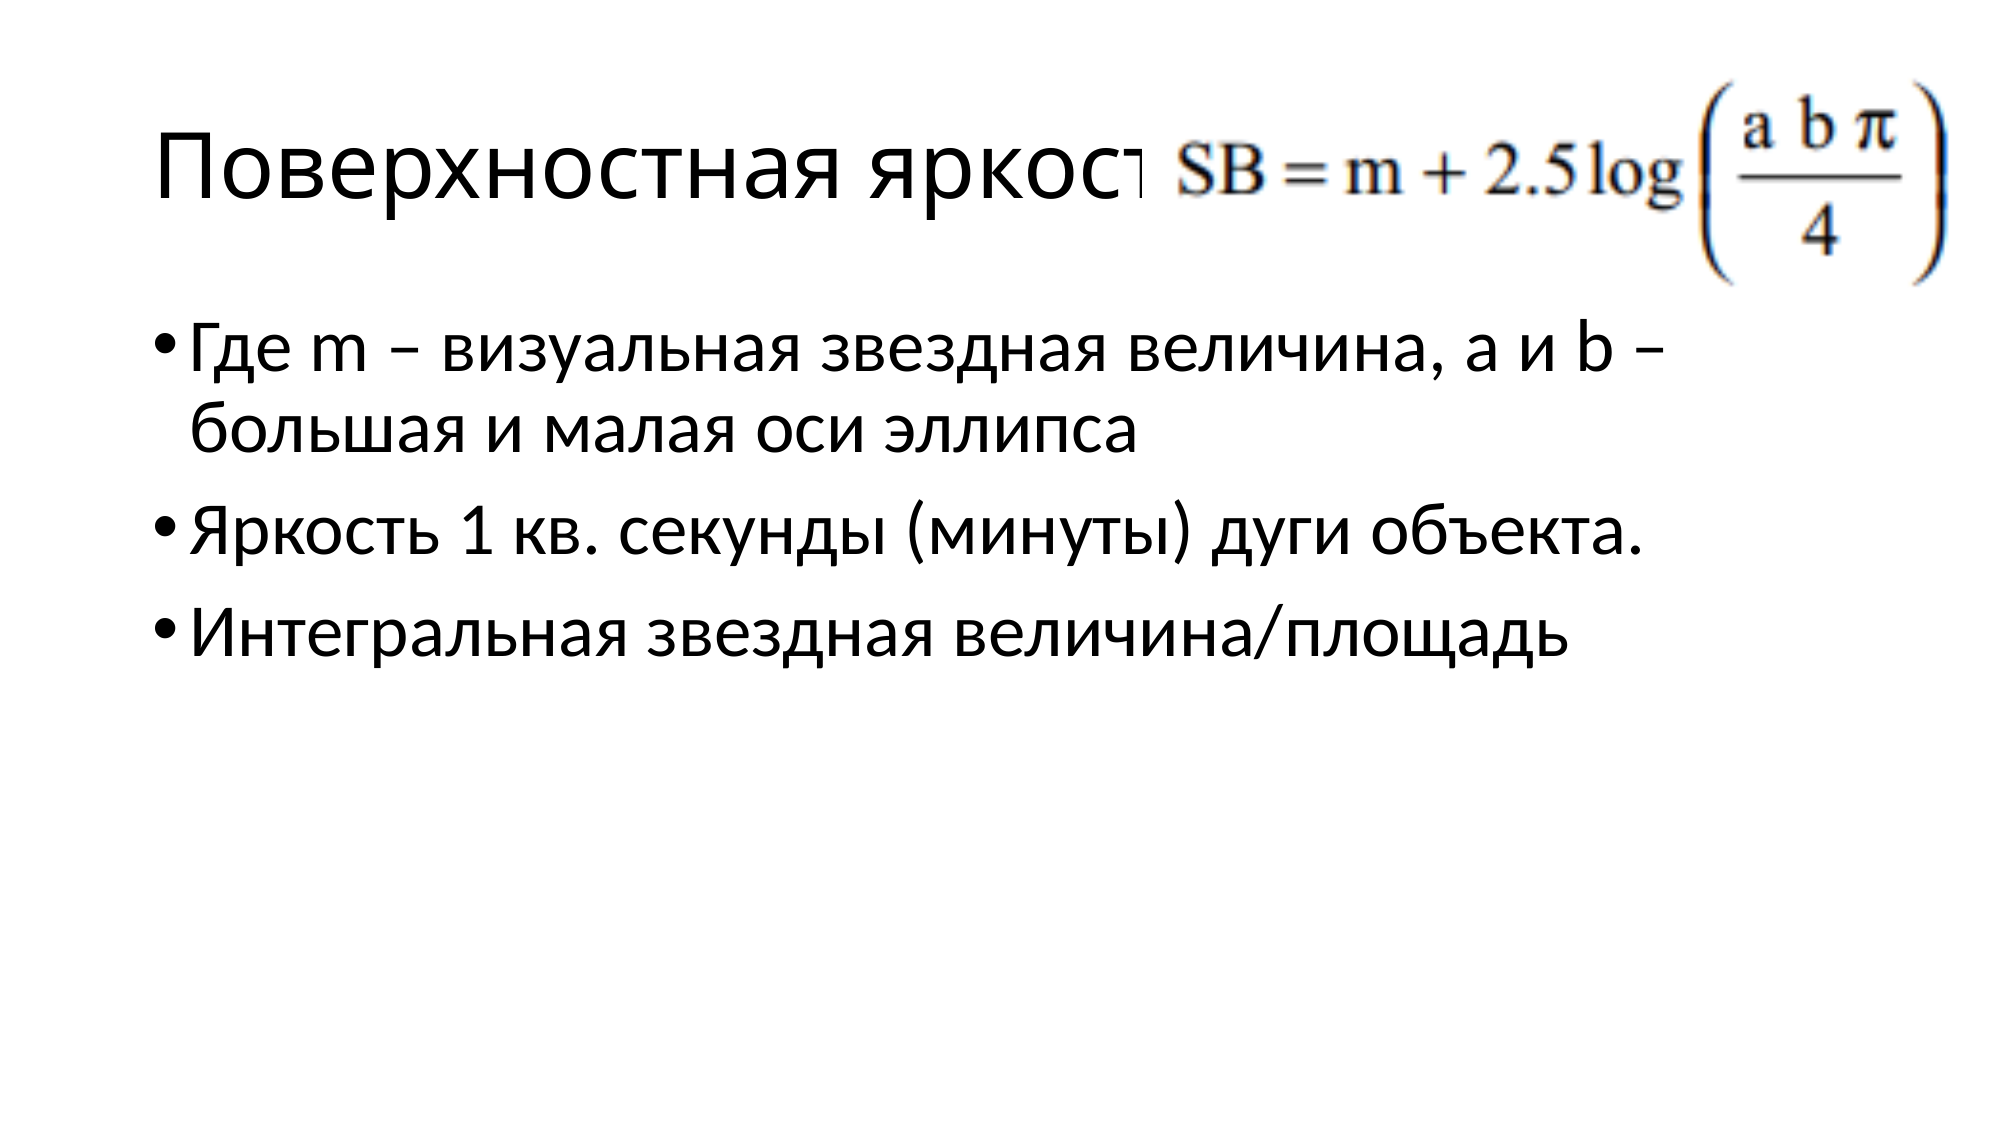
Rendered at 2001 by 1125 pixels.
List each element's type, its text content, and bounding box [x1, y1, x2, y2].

picture [1142, 23, 1987, 314]
list Где m – визуальная звездная величина, a и b – большая и малая оси эллипса Яркость 1 кв. секунды (минуты) дуги объекта. Интегральная звездная величина/площадь [137, 299, 1863, 1014]
title Поверхностная яркость [137, 59, 1142, 278]
